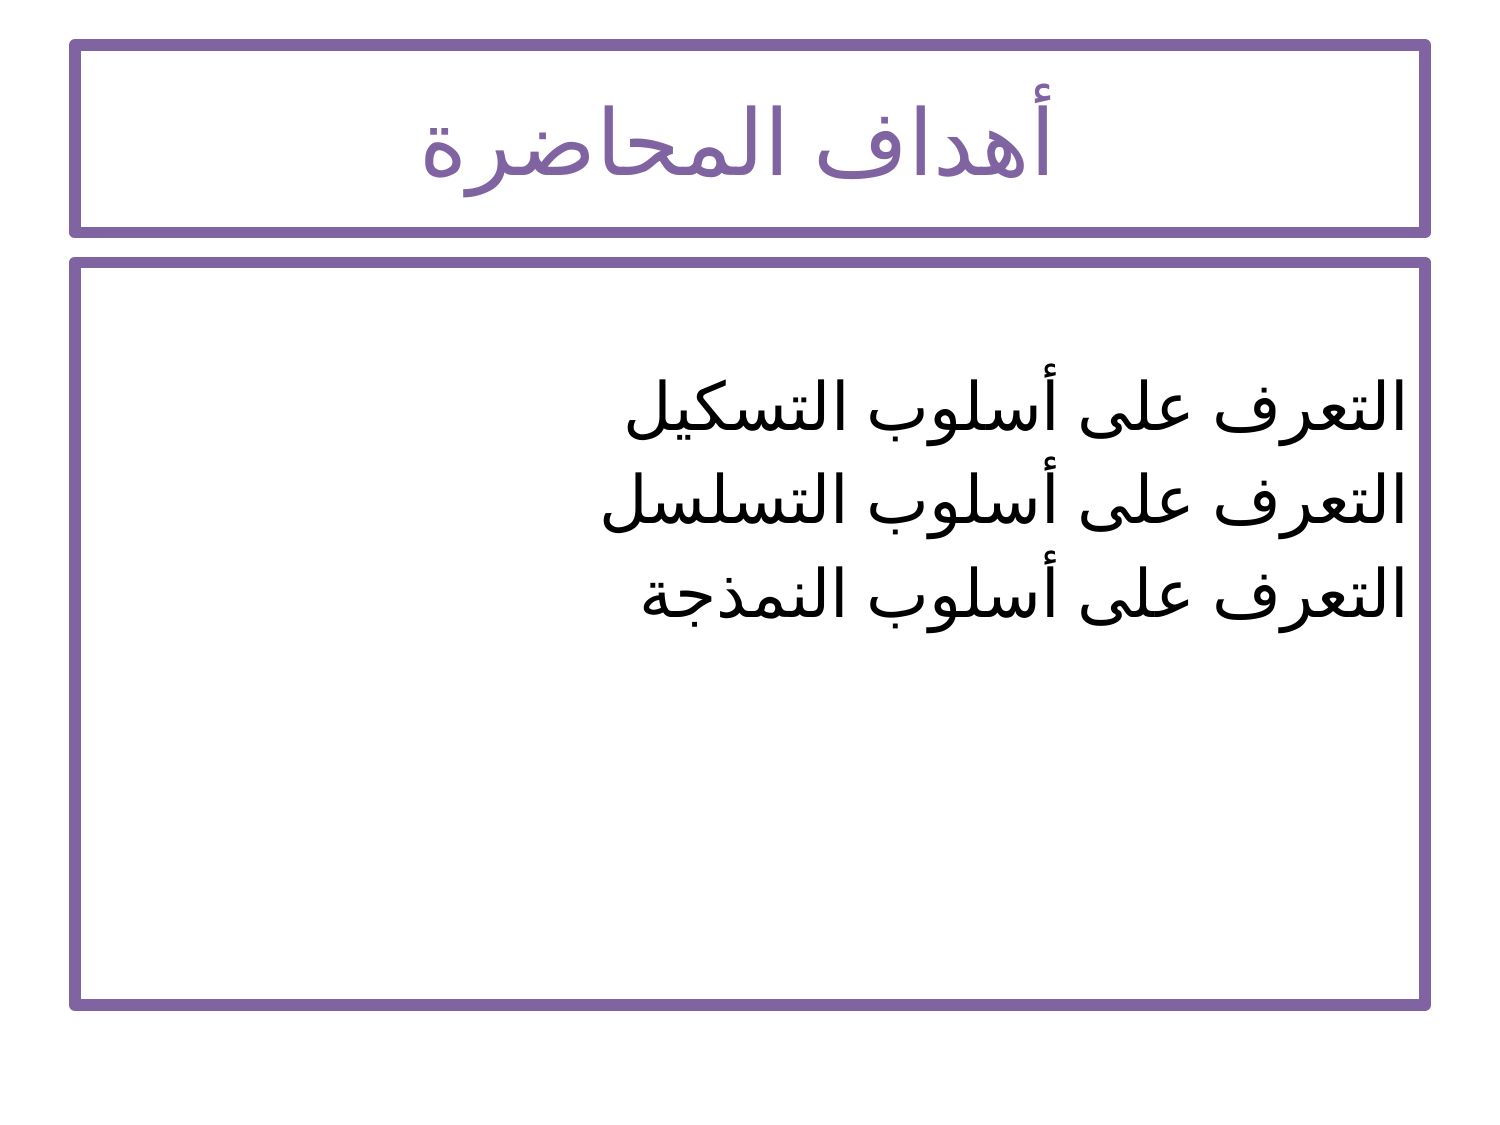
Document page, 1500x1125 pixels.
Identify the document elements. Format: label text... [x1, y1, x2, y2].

title أهداف المحاضرة [75, 45, 1425, 233]
list التعرف على أسلوب التسكيل التعرف على أسلوب التسلسل التعرف على أسلوب النمذجة [75, 262, 1425, 1005]
